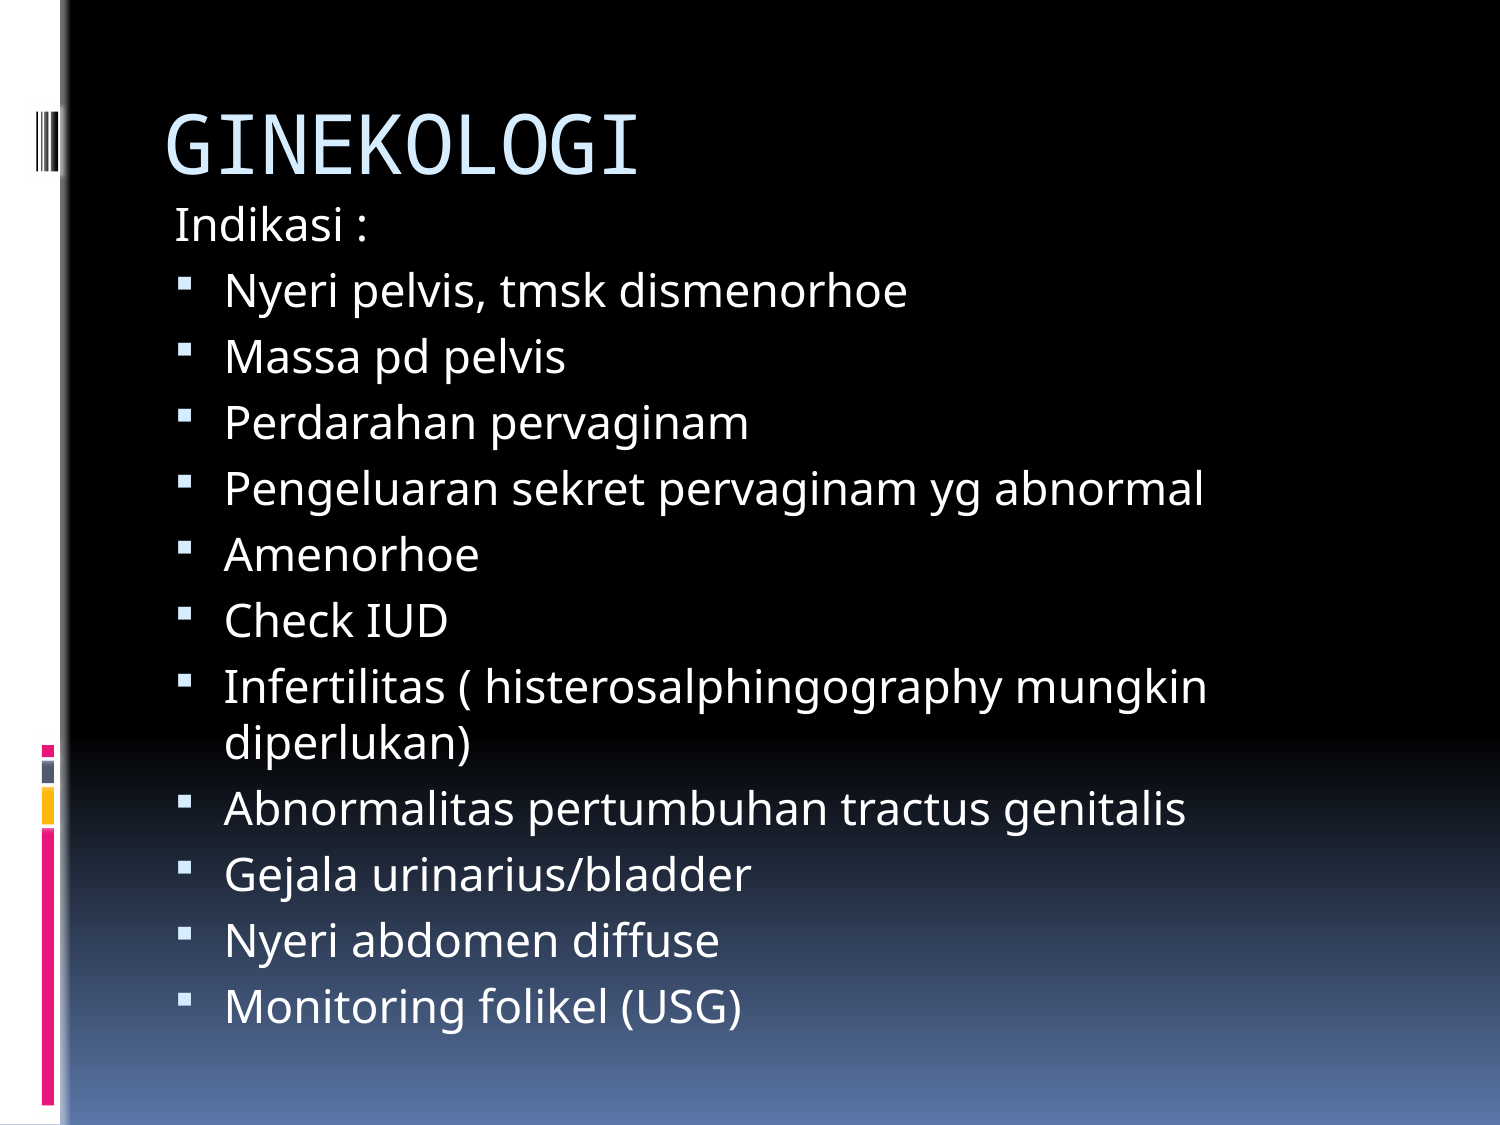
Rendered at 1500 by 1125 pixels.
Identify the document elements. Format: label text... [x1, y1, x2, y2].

title GINEKOLOGI [150, 83, 1425, 187]
list Indikasi : Nyeri pelvis, tmsk dismenorhoe Massa pd pelvis Perdarahan pervaginam Pengeluaran sekret pervaginam yg abnormal Amenorhoe Check IUD Infertilitas ( histerosalphingography mungkin diperlukan) Abnormalitas pertumbuhan tractus genitalis Gejala urinarius/bladder Nyeri abdomen diffuse Monitoring folikel (USG) [150, 187, 1425, 1043]
